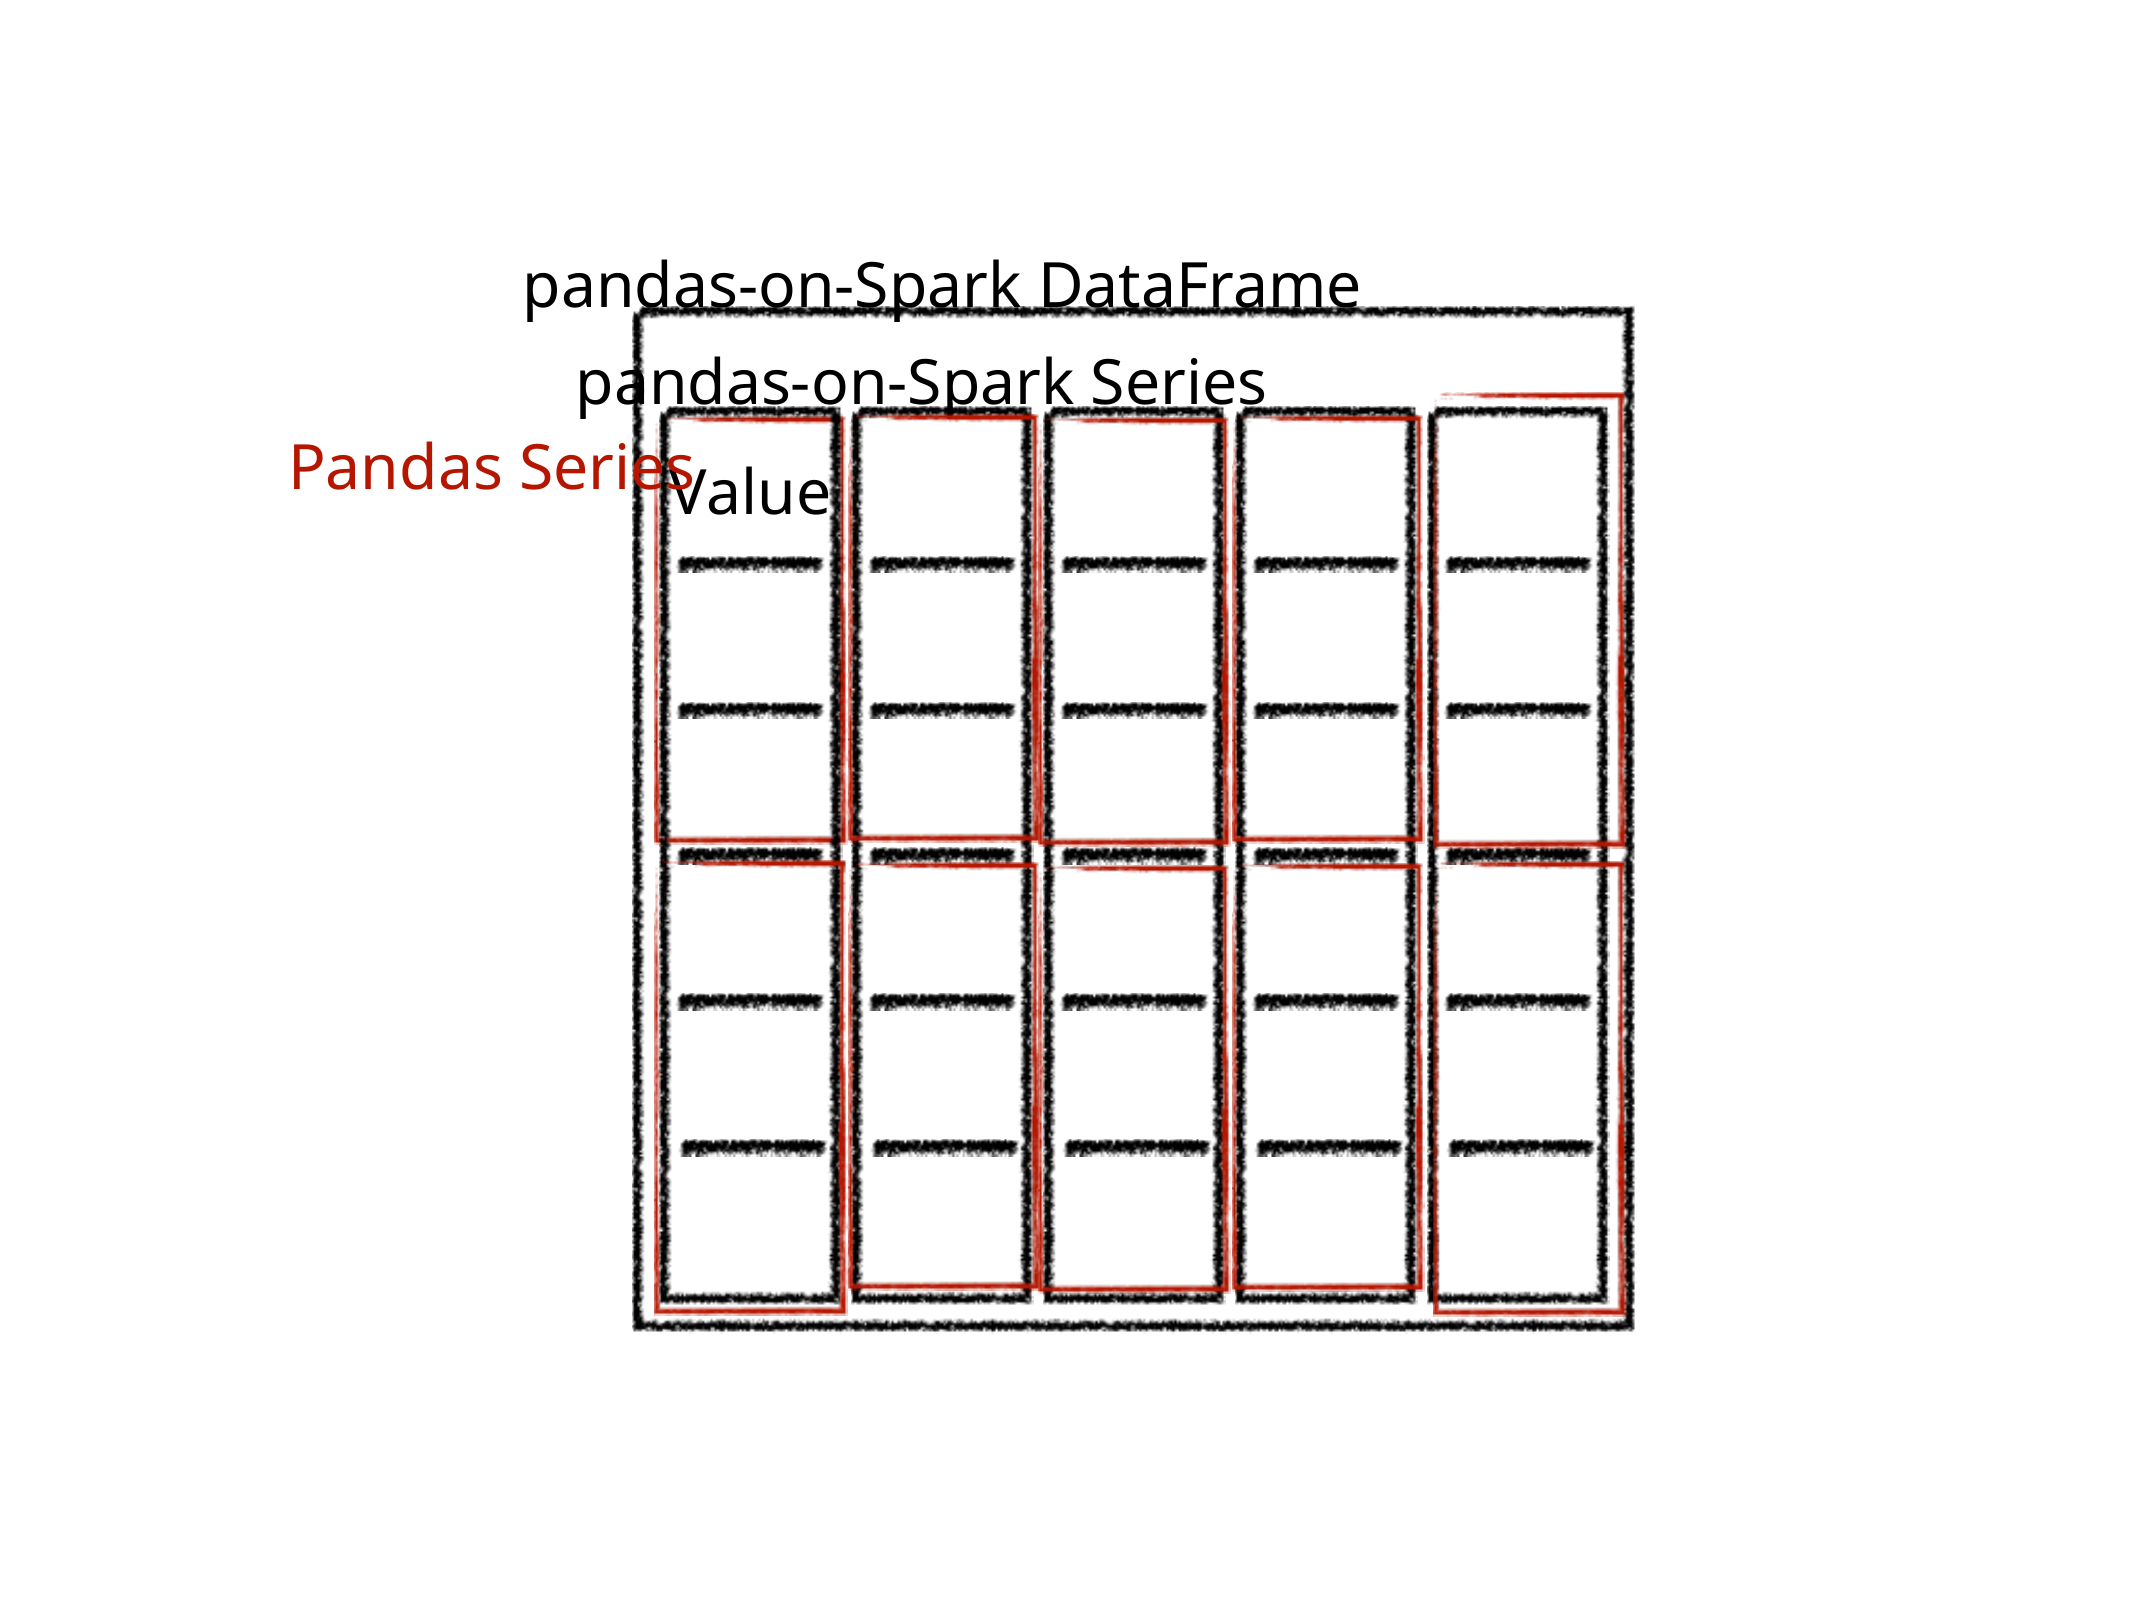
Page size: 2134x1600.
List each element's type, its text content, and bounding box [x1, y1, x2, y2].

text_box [1235, 405, 1419, 415]
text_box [1427, 405, 1611, 1307]
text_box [1043, 405, 1227, 417]
picture [632, 305, 1638, 1335]
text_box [659, 405, 843, 859]
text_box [1235, 844, 1419, 863]
text_box pandas-on-Spark DataFrame [514, 236, 1371, 328]
text_box Pandas Series [279, 419, 632, 511]
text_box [851, 843, 1035, 861]
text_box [1235, 1292, 1419, 1307]
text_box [1043, 847, 1227, 865]
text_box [851, 405, 1035, 414]
text_box pandas-on-Spark Series [567, 333, 632, 419]
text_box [1043, 1295, 1227, 1307]
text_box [851, 1291, 1035, 1307]
